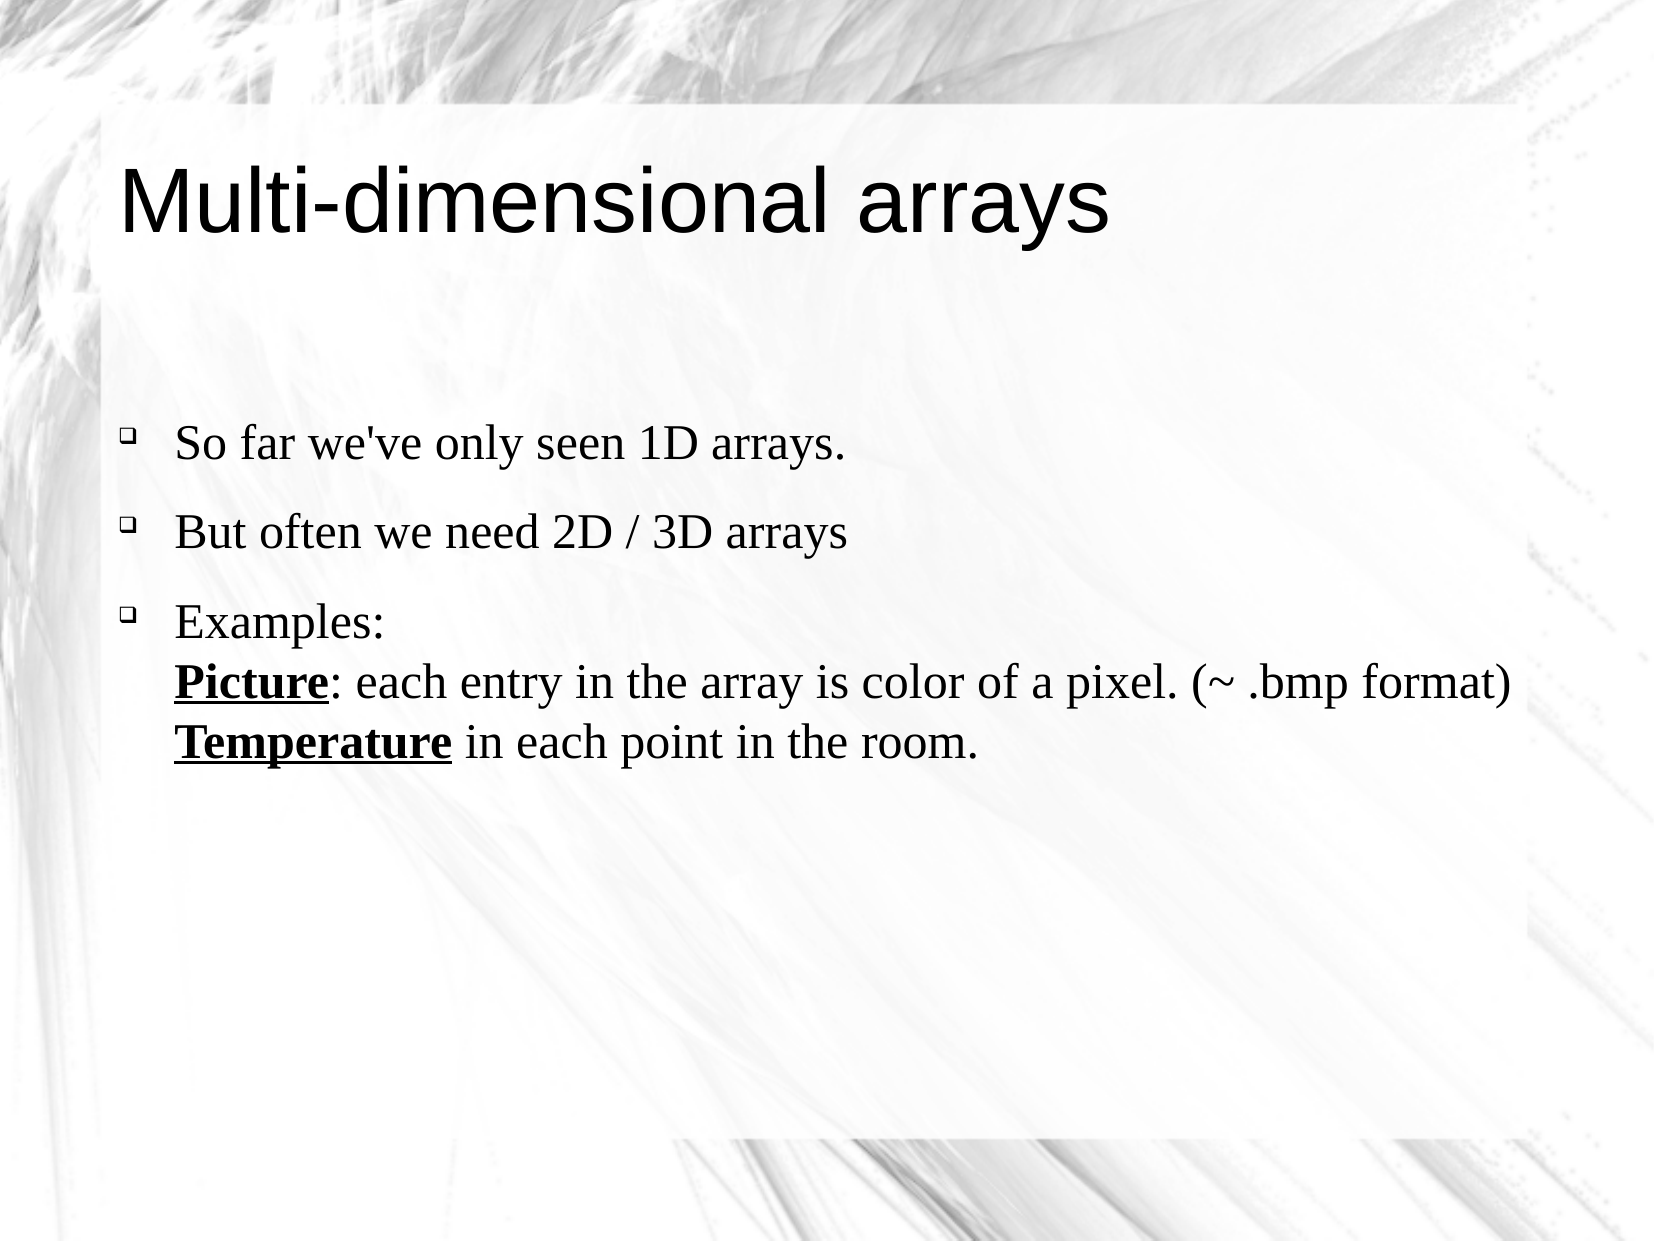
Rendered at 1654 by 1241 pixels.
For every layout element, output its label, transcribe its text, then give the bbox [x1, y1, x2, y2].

title Multi-dimensional arrays [118, 112, 1506, 281]
list So far we've only seen 1D arrays. But often we need 2D / 3D arrays Examples: Picture: each entry in the array is color of a pixel. (~ .bmp format) Temperature in each point in the room. [118, 319, 1571, 1109]
picture [0, 0, 1654, 1241]
